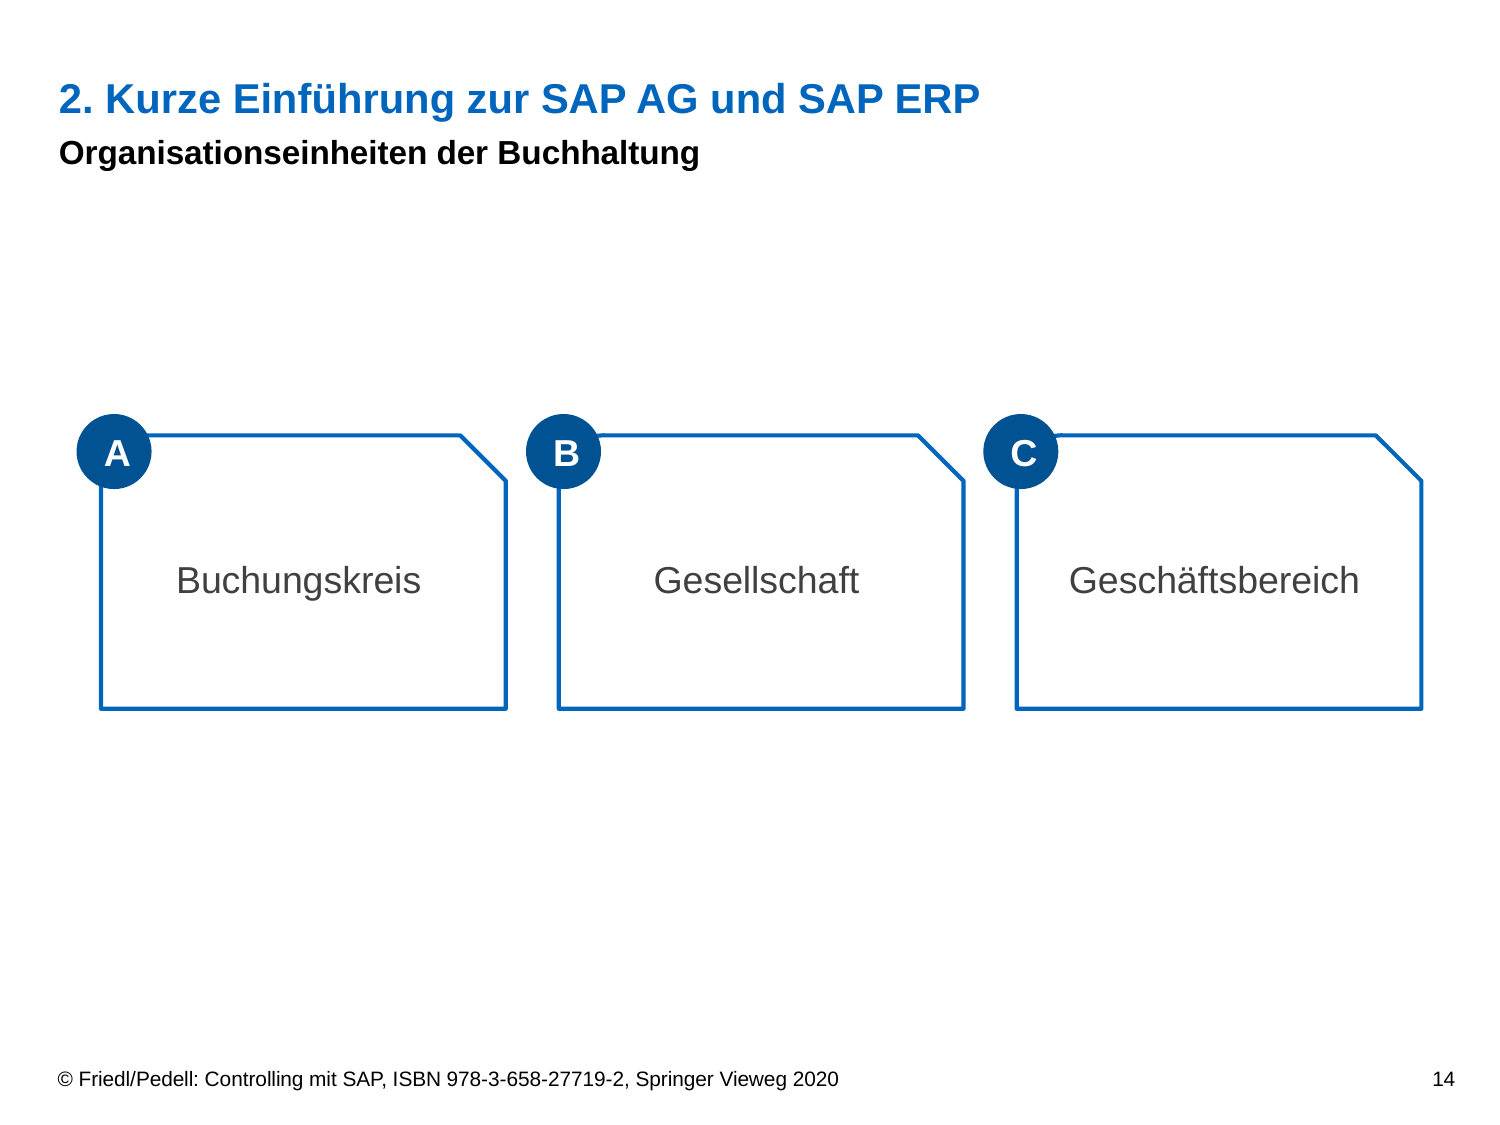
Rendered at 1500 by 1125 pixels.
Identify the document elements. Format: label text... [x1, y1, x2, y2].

list Organisationseinheiten der Buchhaltung [58, 121, 1278, 171]
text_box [78, 415, 1422, 709]
slide_number 14 [1262, 1058, 1470, 1119]
footer © Friedl/Pedell: Controlling mit SAP, ISBN 978-3-658-27719-2, Springer Vieweg 2020 [42, 1058, 1235, 1113]
title 2. Kurze Einführung zur SAP AG und SAP ERP [58, 58, 1278, 119]
